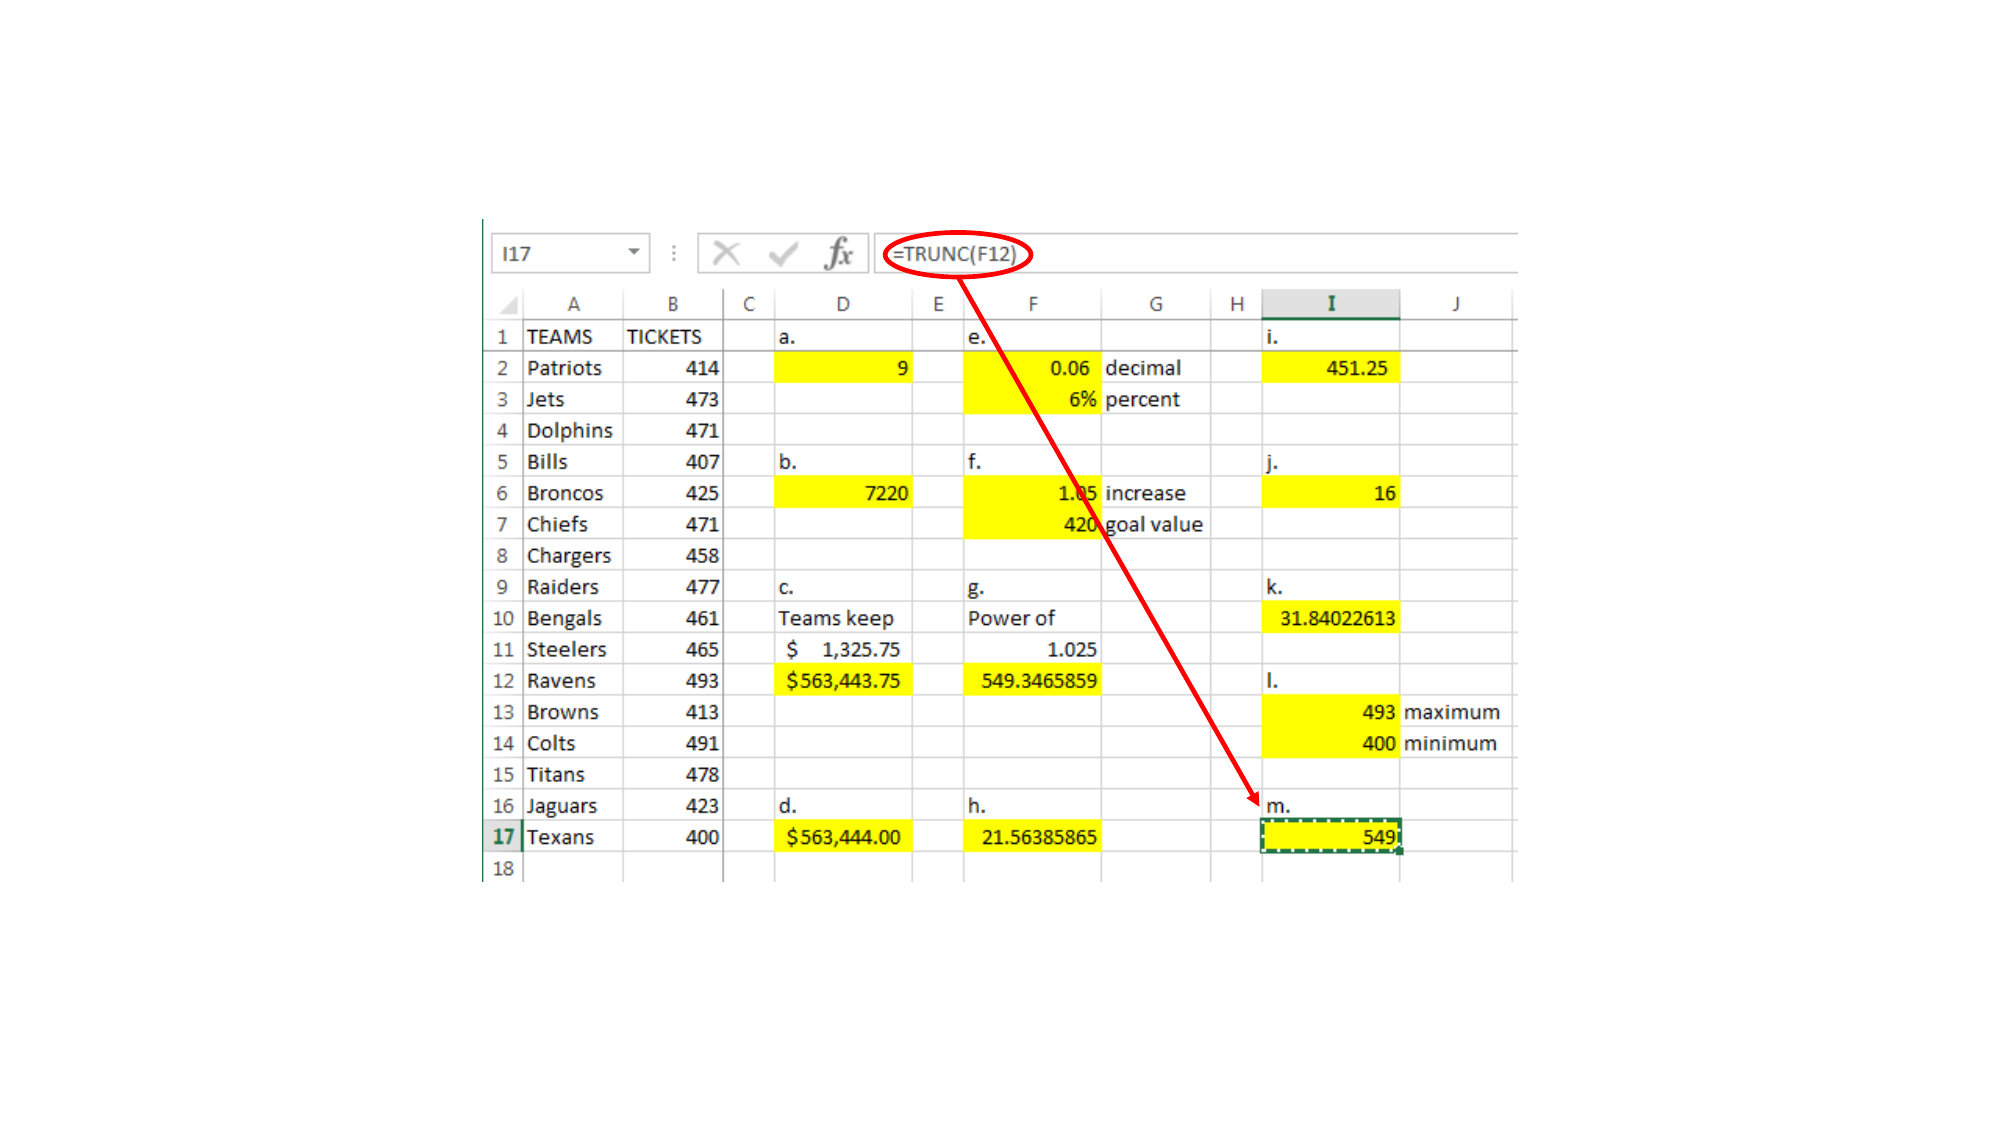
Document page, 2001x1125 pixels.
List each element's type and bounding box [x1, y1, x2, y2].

text_box [958, 276, 1260, 807]
list [481, 219, 1518, 882]
